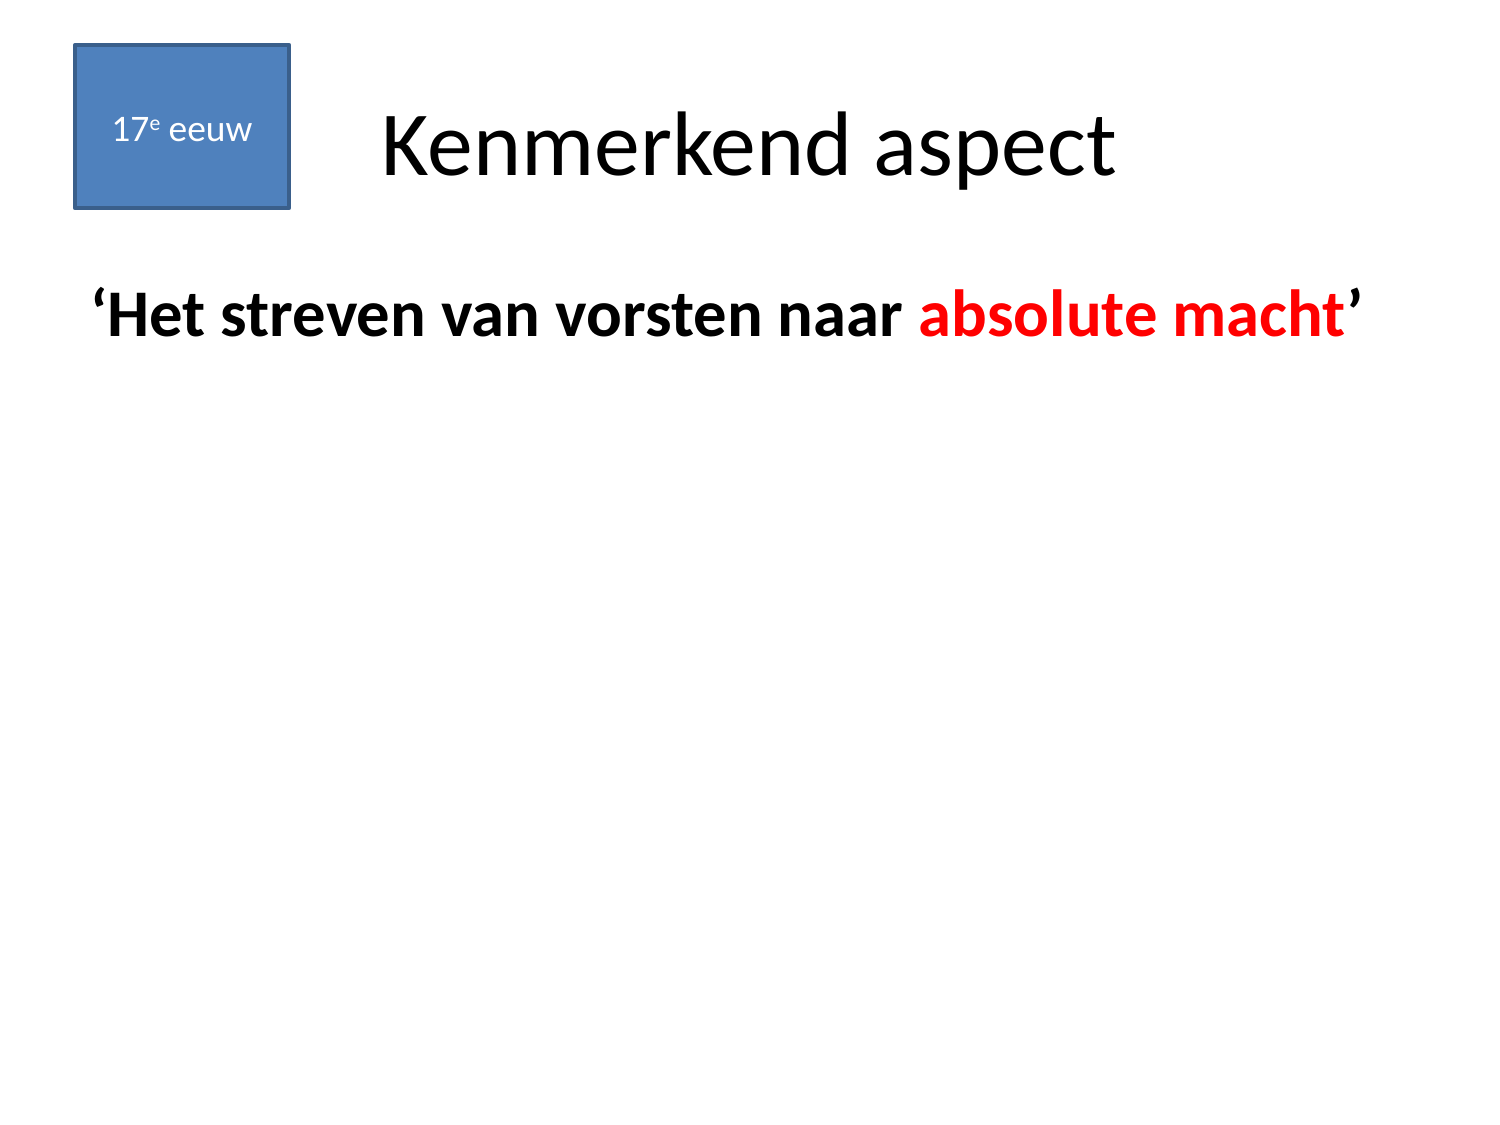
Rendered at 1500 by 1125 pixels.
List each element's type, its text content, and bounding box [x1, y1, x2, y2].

list ‘Het streven van vorsten naar absolute macht’ [75, 262, 1425, 1005]
title Kenmerkend aspect [75, 45, 1425, 233]
text_box 17e eeuw [73, 43, 291, 210]
